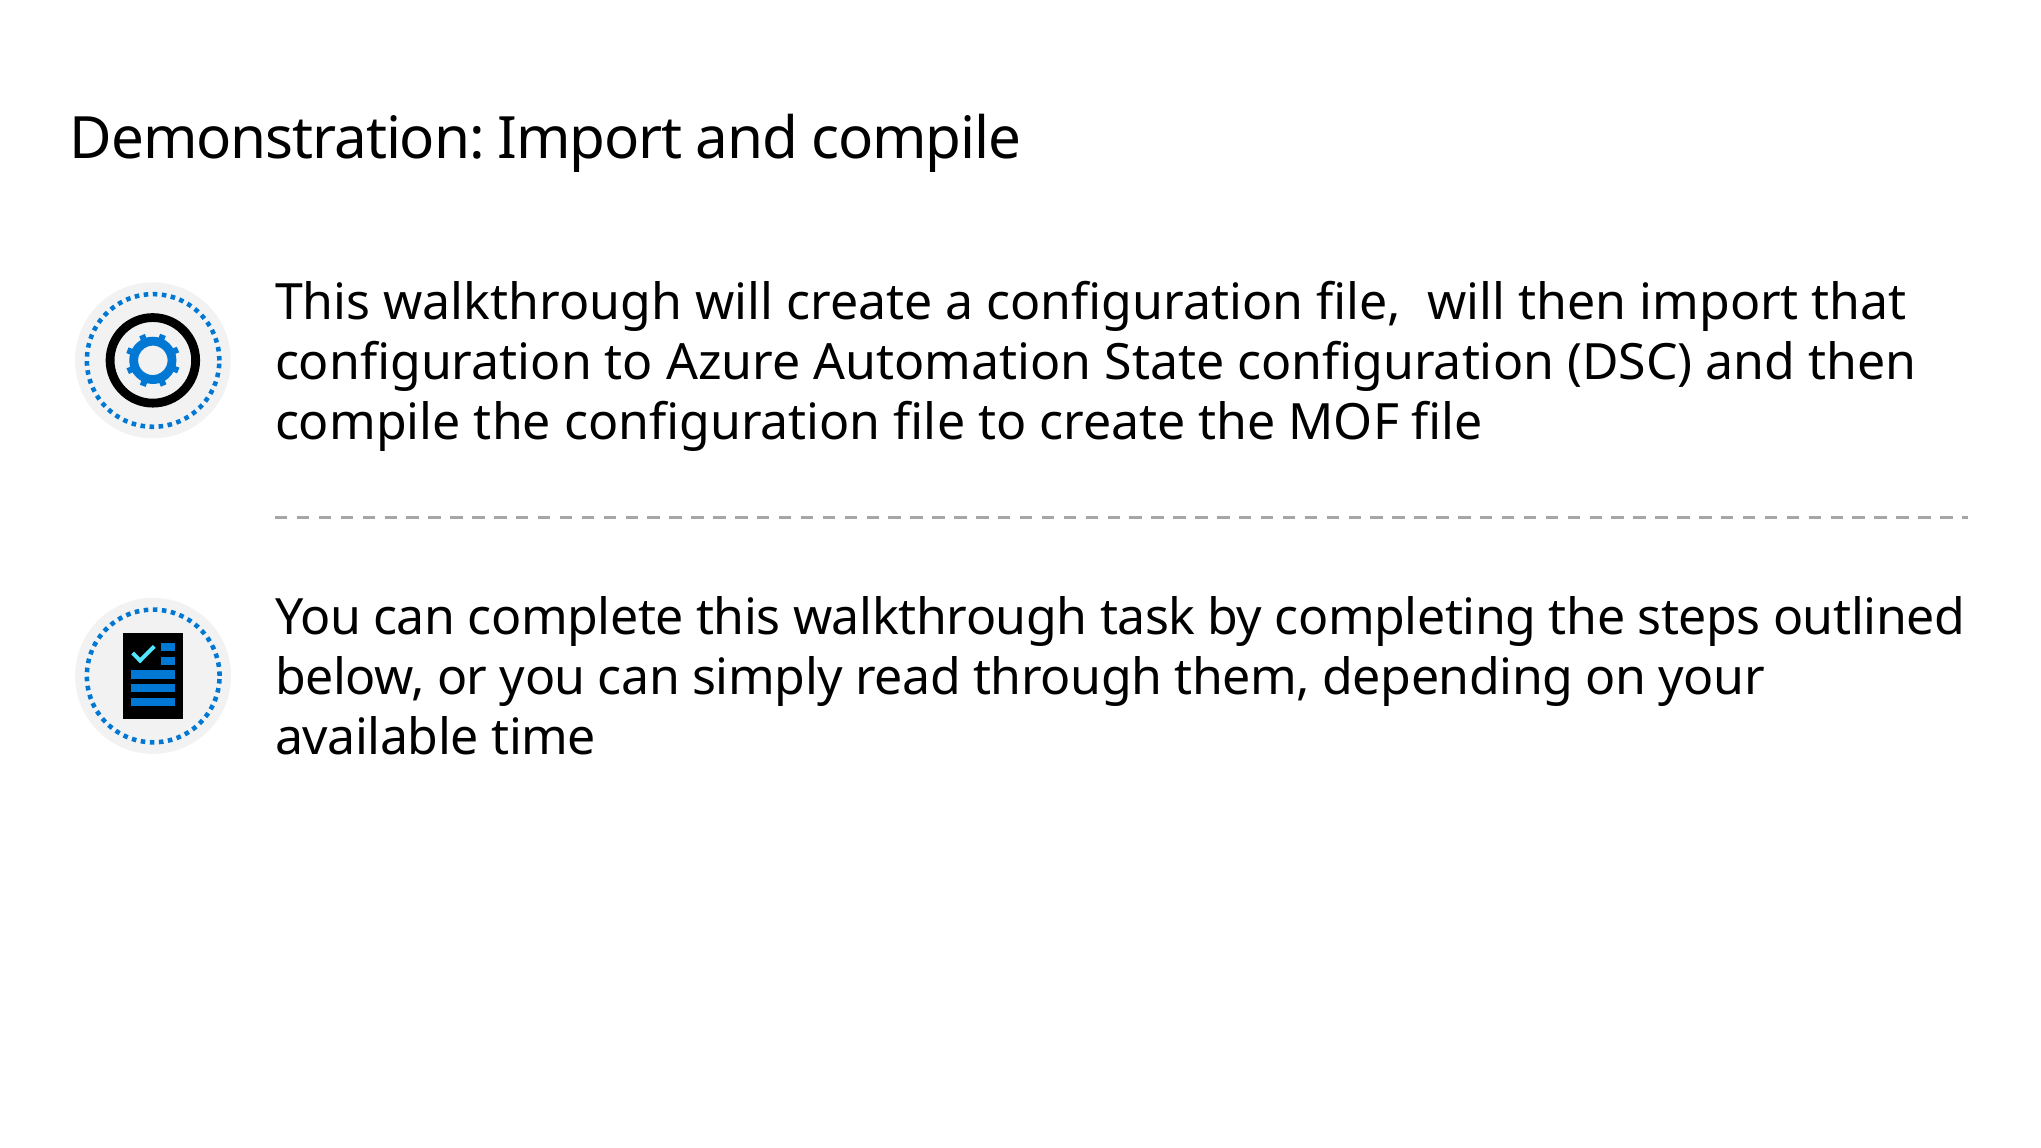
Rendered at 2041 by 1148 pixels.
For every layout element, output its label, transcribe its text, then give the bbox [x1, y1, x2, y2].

picture [74, 281, 231, 439]
picture [74, 597, 232, 754]
title Demonstration: Import and compile [70, 103, 1969, 172]
text_box You can complete this walkthrough task by completing the steps outlined below, or you can simply read through them, depending on your available time [275, 584, 1969, 765]
text_box This walkthrough will create a configuration file, will then import that configuration to Azure Automation State configuration (DSC) and then compile the configuration file to create the MOF file [275, 269, 1969, 450]
